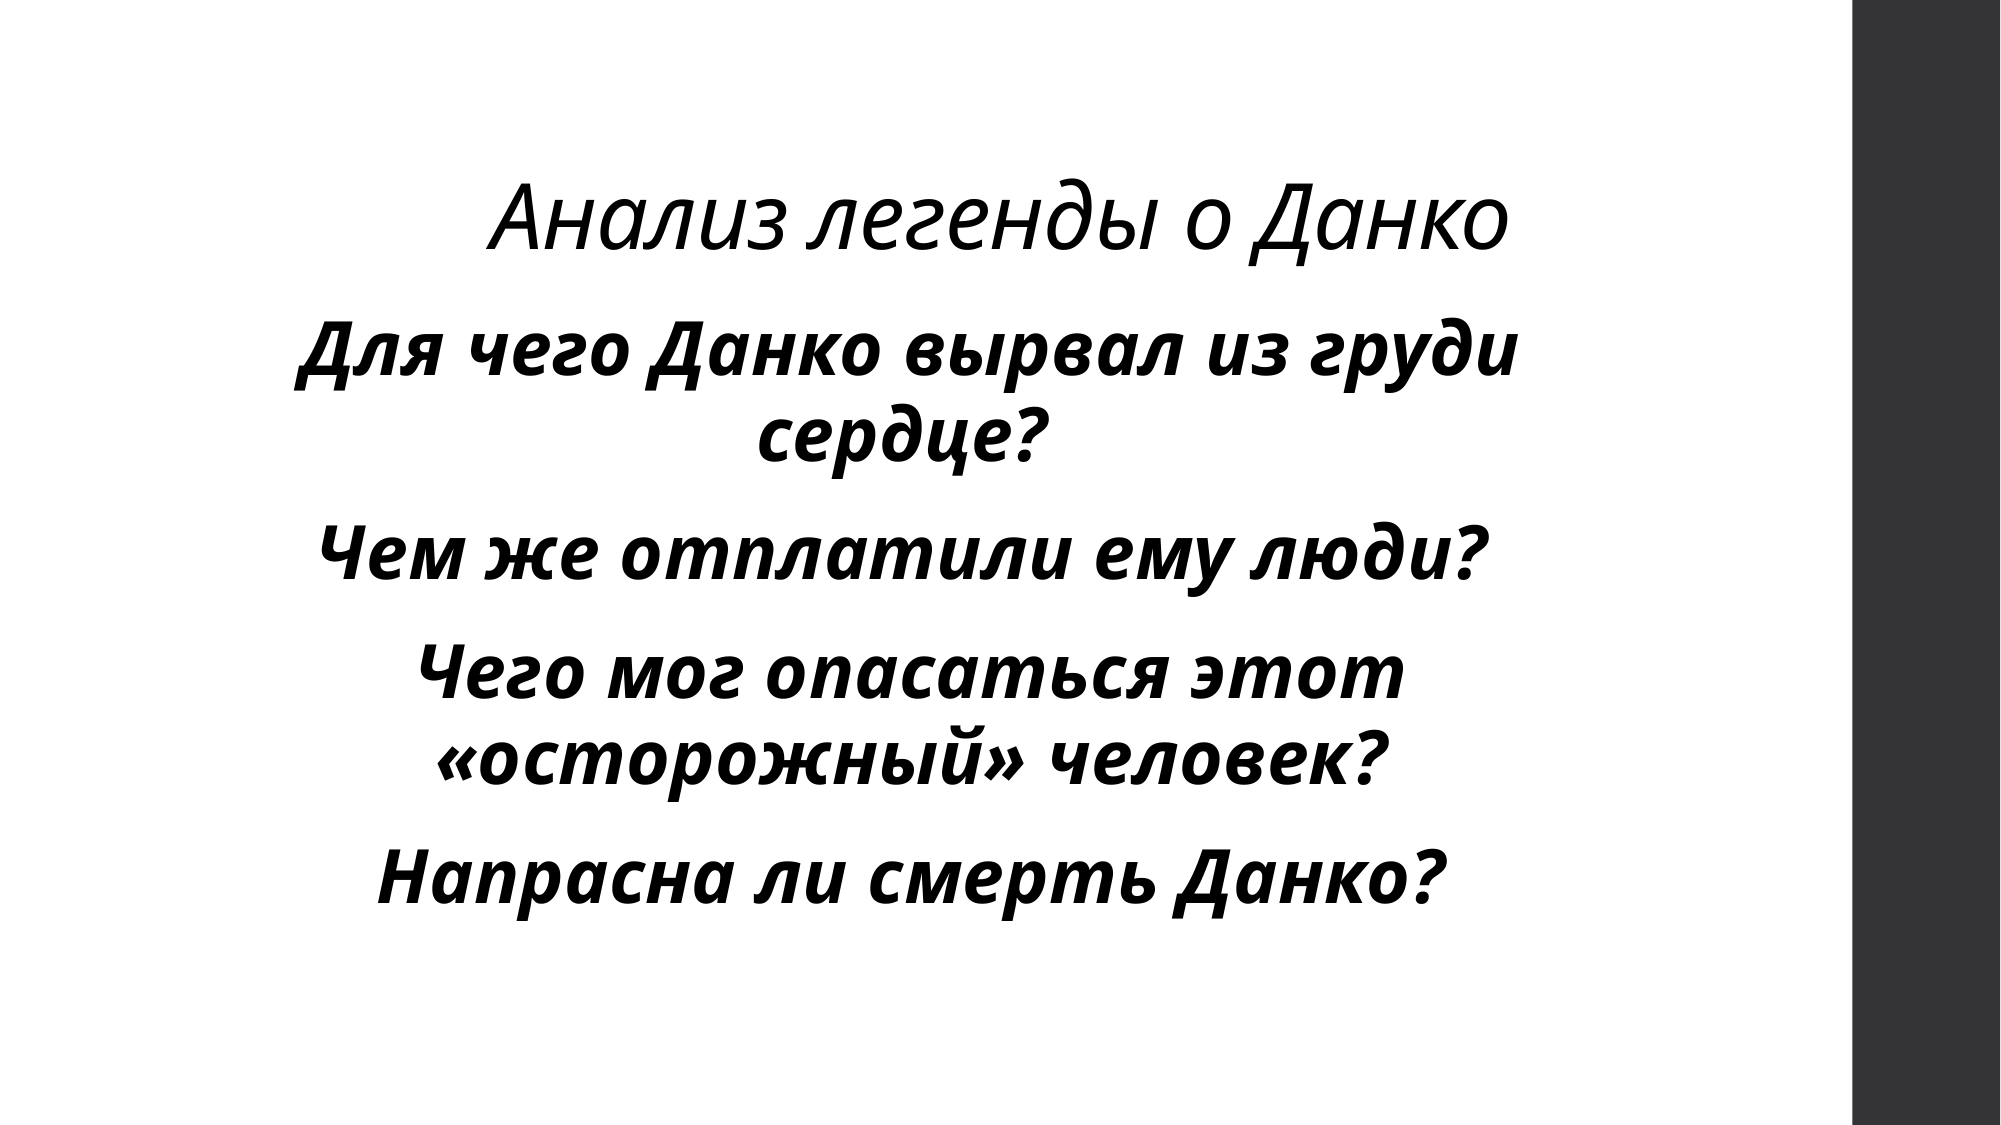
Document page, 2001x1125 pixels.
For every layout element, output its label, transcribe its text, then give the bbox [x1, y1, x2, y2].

list Для чего Данко вырвал из груди сердце? Чем же отплатили ему люди? Чего мог опасаться этот «осторожный» человек? Напрасна ли смерть Данко? [206, 299, 1617, 1014]
title Анализ легенды о Данко [206, 60, 1797, 278]
